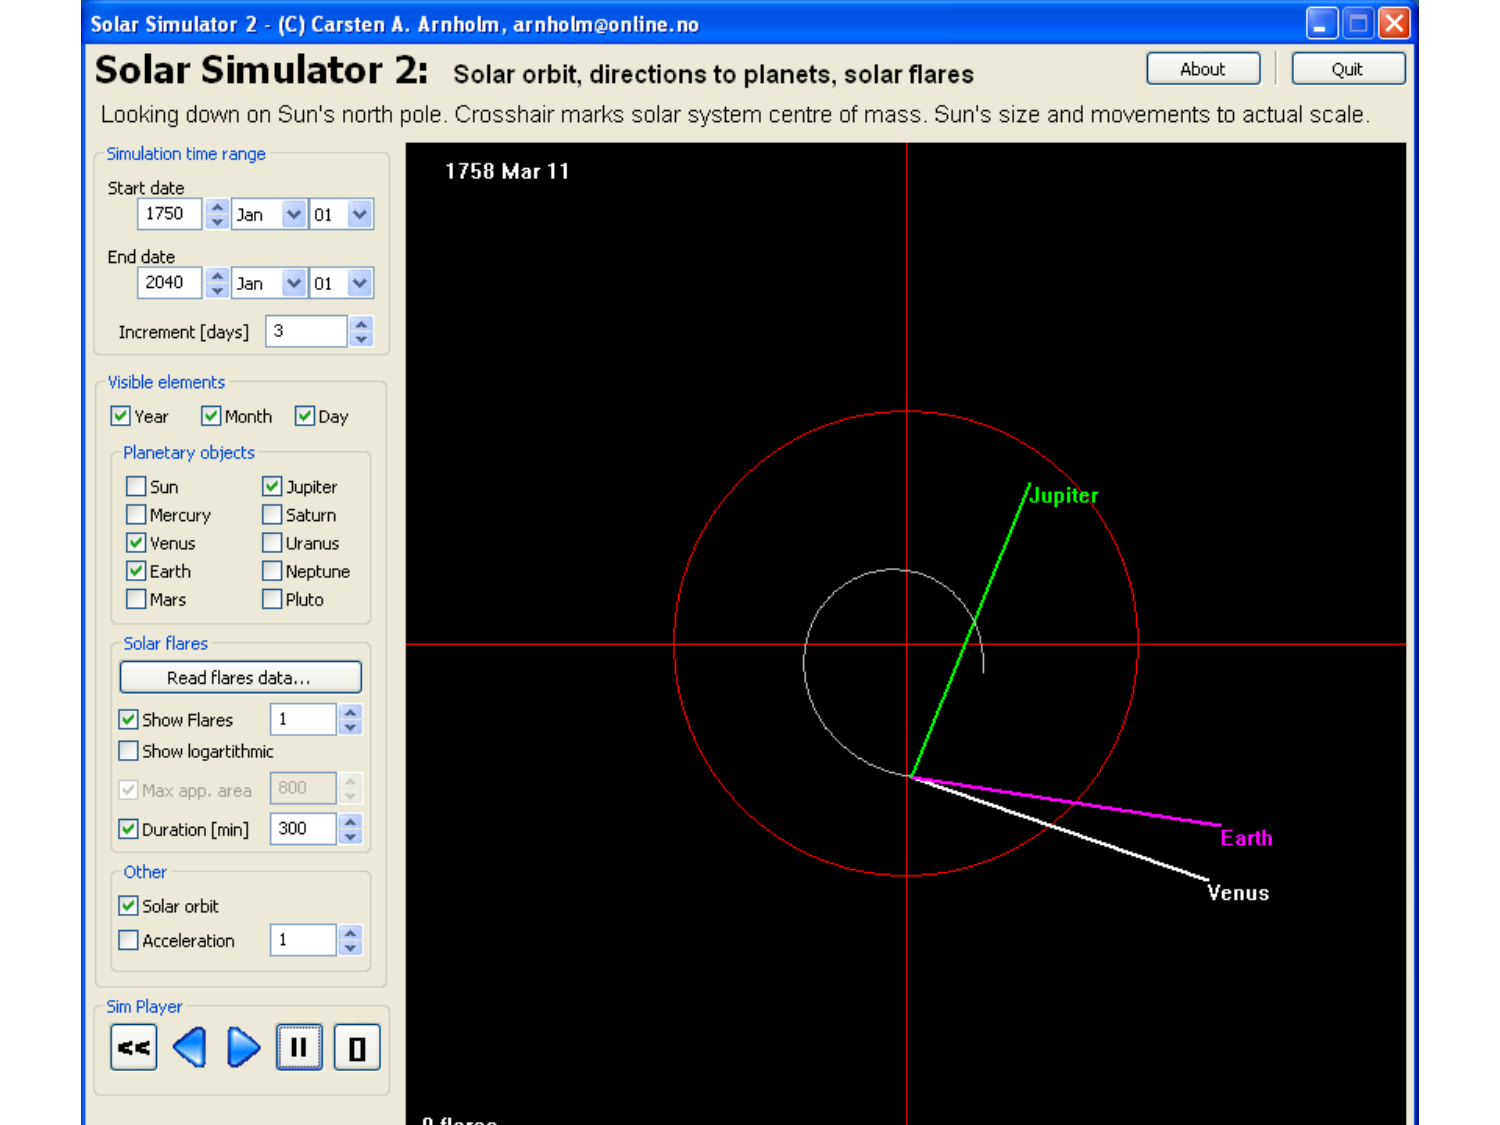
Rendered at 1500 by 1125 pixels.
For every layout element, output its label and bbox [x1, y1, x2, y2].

picture [80, 0, 1419, 1125]
